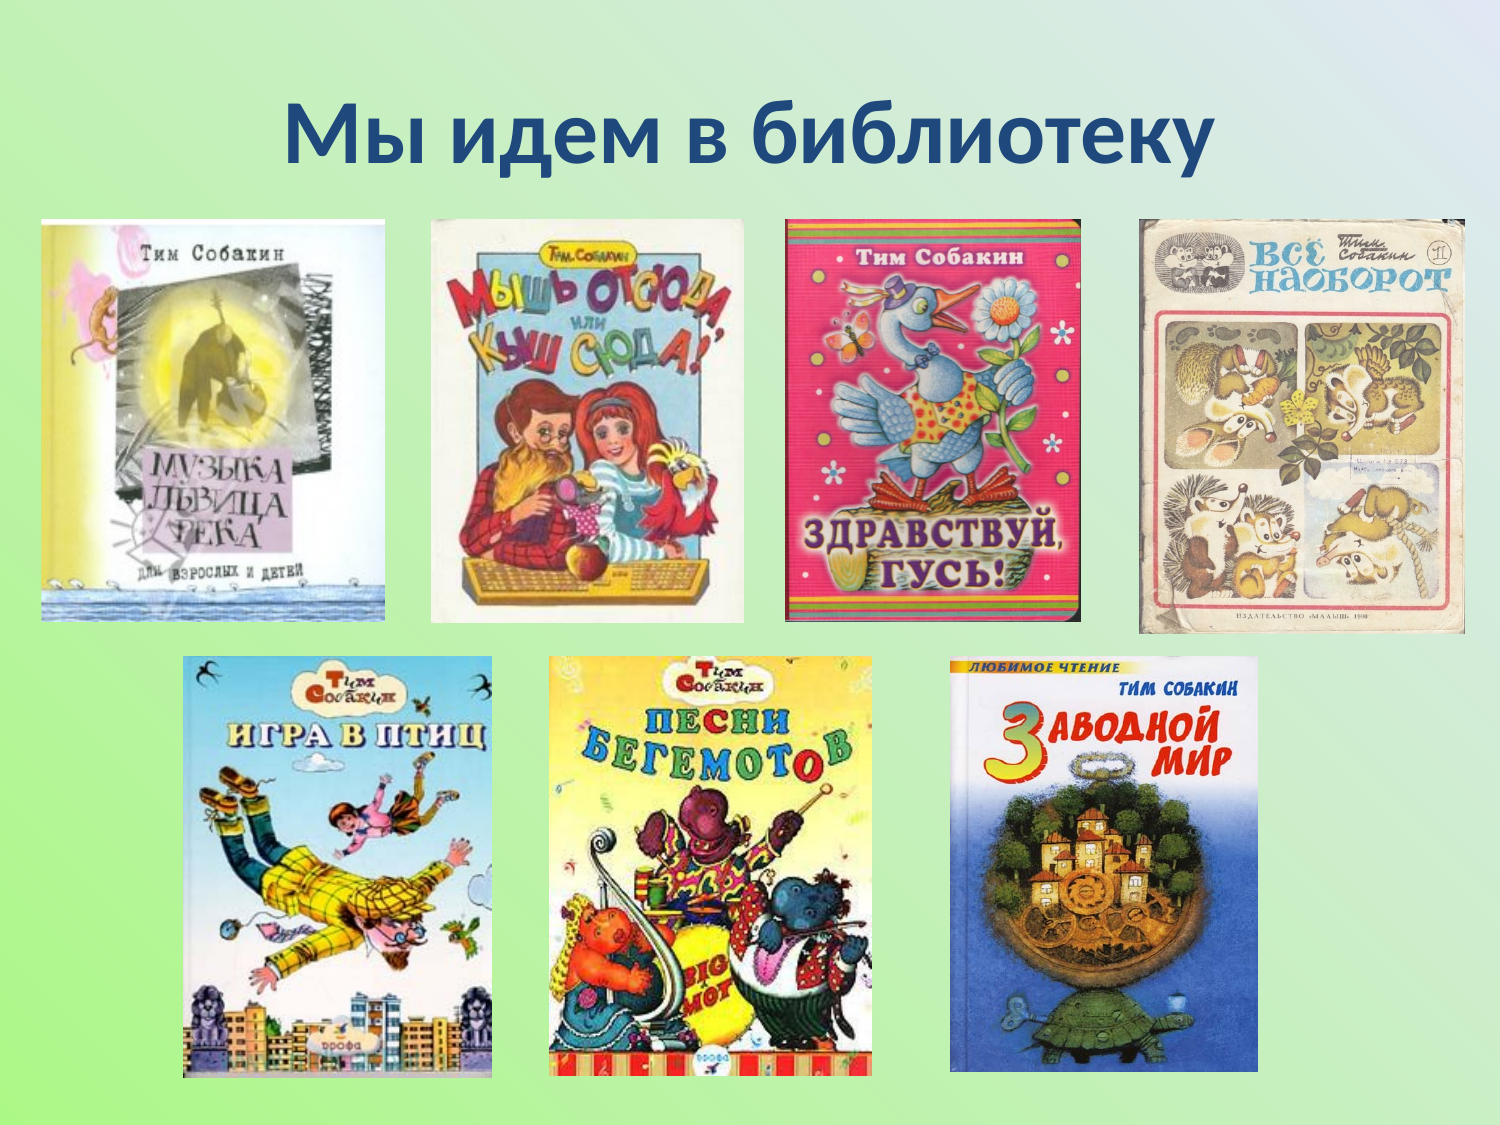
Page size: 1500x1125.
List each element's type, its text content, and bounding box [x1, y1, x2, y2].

picture [41, 219, 386, 622]
picture [1139, 219, 1466, 634]
picture [430, 219, 744, 624]
picture [182, 656, 493, 1078]
picture [950, 656, 1259, 1072]
picture [548, 656, 872, 1076]
title Мы идем в библиотеку [75, 45, 1425, 209]
picture [785, 219, 1081, 622]
